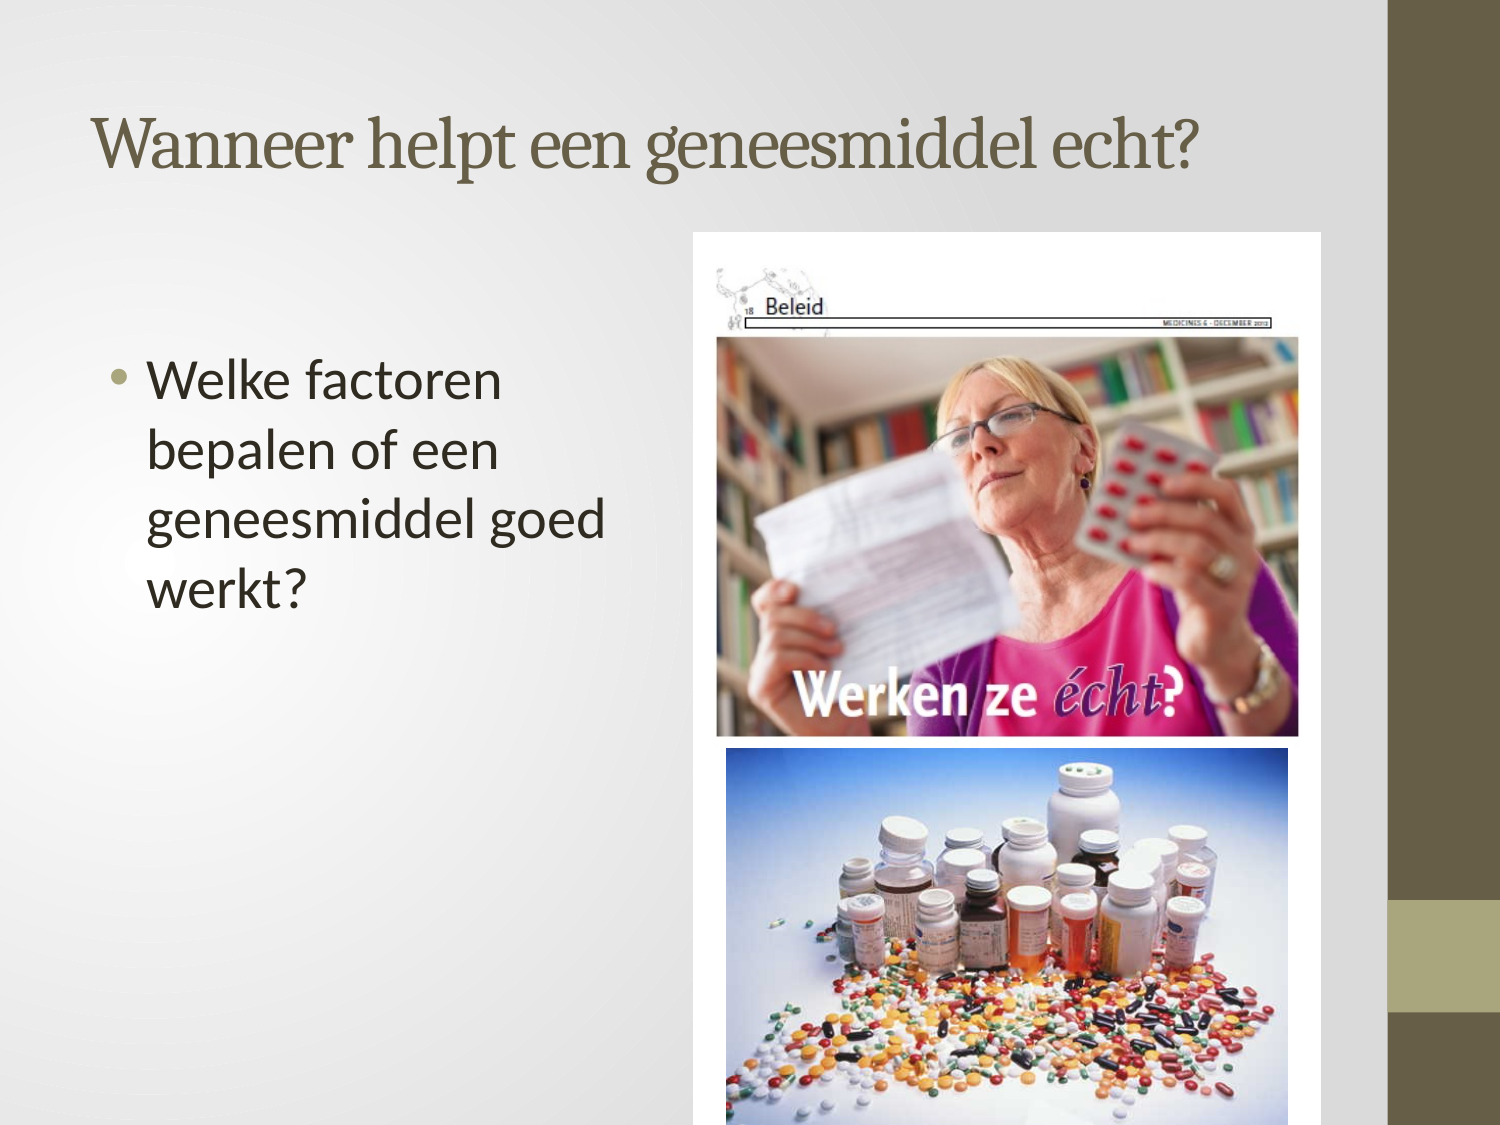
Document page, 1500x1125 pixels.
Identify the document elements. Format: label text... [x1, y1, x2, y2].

title Wanneer helpt een geneesmiddel echt? [75, 45, 1325, 233]
picture [693, 231, 1321, 1125]
list Welke factoren bepalen of een geneesmiddel goed werkt? [75, 251, 675, 1005]
